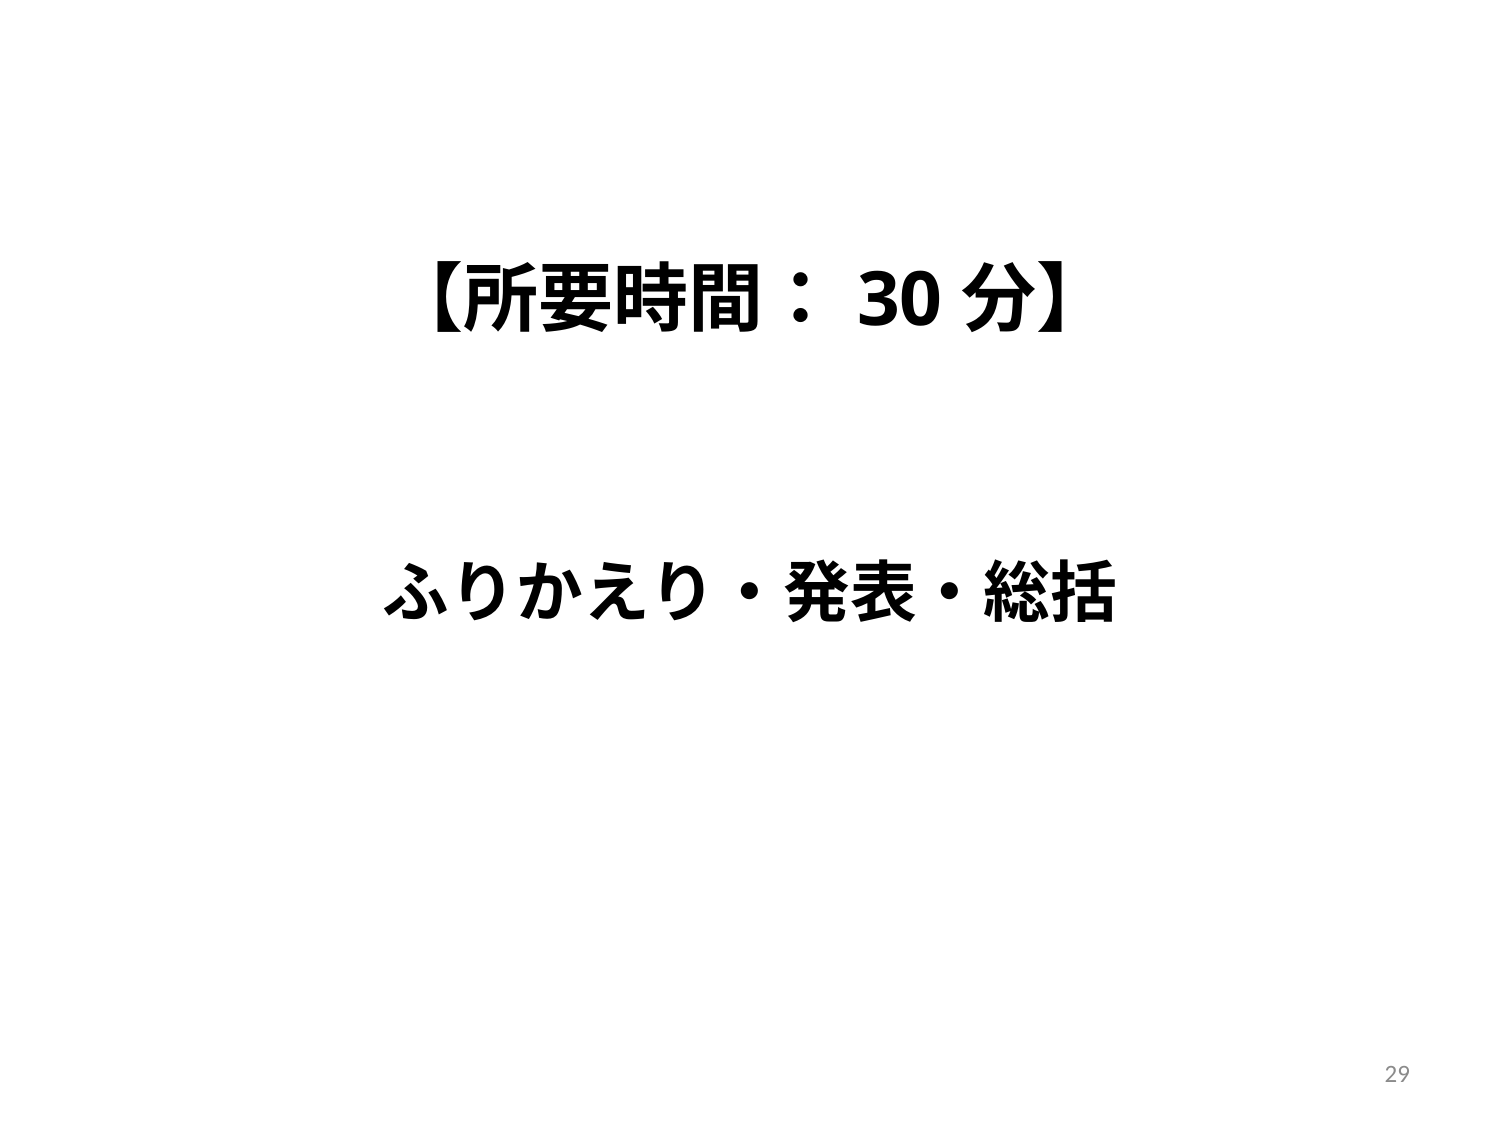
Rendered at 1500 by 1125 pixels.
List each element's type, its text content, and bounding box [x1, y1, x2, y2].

text_box ふりかえり・発表・総括 [8, 542, 1492, 637]
text_box 【所要時間：30分】 [8, 243, 1492, 349]
slide_number 29 [1074, 1042, 1425, 1103]
